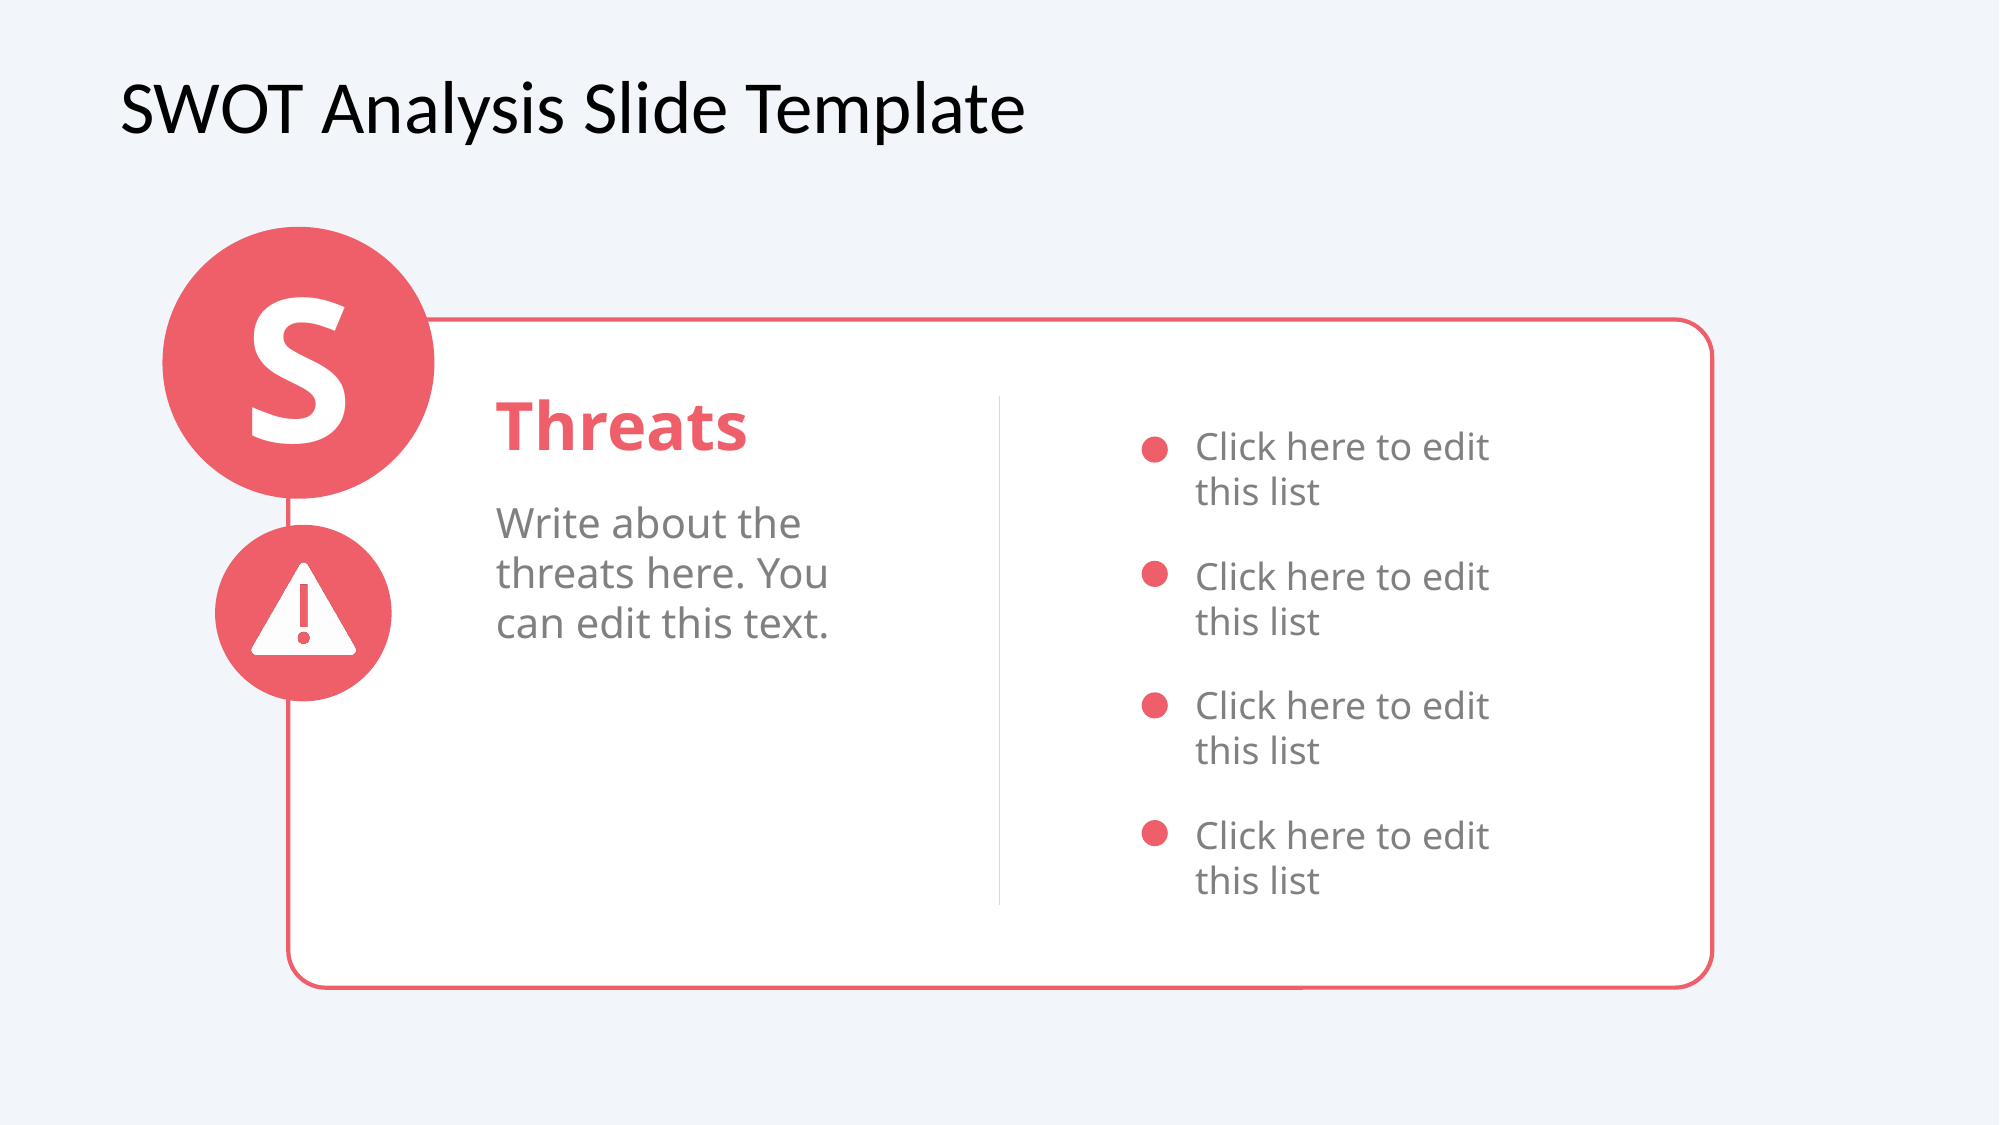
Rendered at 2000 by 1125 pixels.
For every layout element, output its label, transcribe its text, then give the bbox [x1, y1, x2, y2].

text_box [286, 317, 1715, 990]
text_box Click here to edit this list [1195, 552, 1526, 643]
text_box [1139, 817, 1170, 849]
text_box [1139, 434, 1170, 465]
text_box Write about the threats here. You can edit this text. [494, 495, 900, 676]
text_box [1139, 690, 1170, 721]
title SWOT Analysis Slide Template [99, 45, 1900, 162]
text_box [215, 524, 392, 702]
picture [244, 550, 362, 667]
text_box Click here to edit this list [1195, 682, 1526, 773]
text_box Click here to edit this list [1195, 811, 1526, 902]
text_box [1139, 558, 1170, 590]
text_box S [208, 264, 389, 460]
text_box Threats [494, 394, 817, 454]
text_box [162, 226, 435, 499]
text_box Click here to edit this list [1195, 422, 1526, 513]
